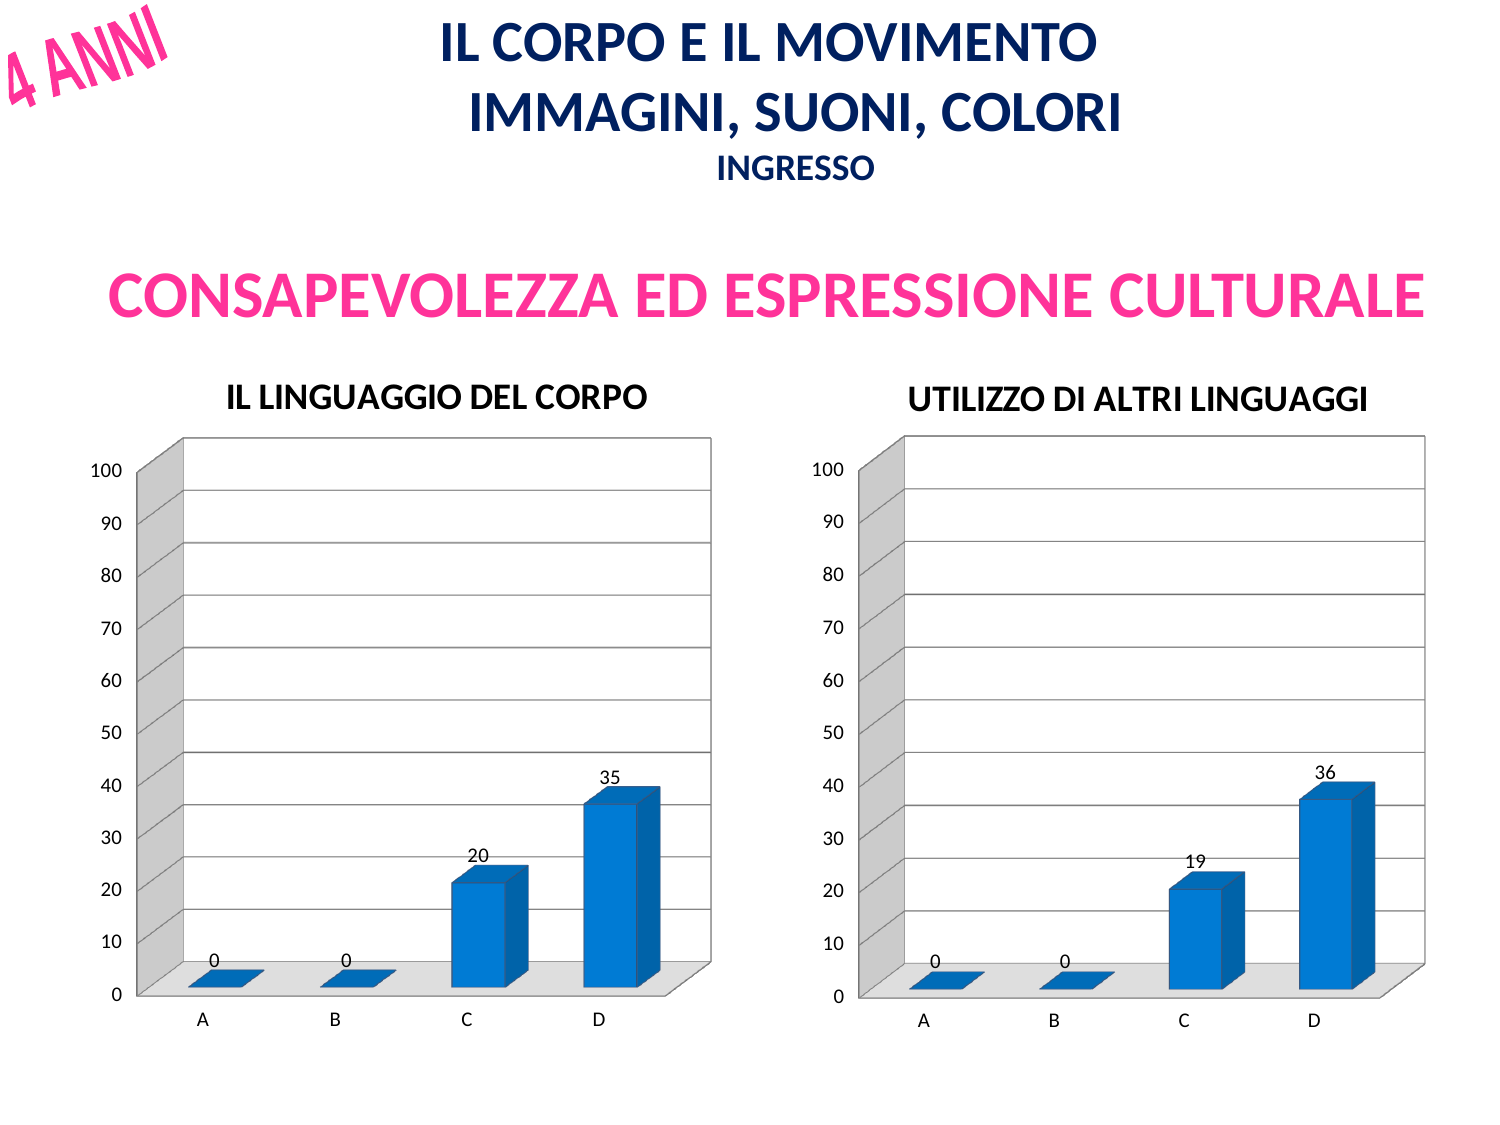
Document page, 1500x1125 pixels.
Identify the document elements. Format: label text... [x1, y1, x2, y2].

chart [76, 339, 725, 1048]
text_box IL CORPO E IL MOVIMENTO IMMAGINI, SUONI, COLORI INGRESSO [424, 0, 1167, 196]
chart [795, 339, 1442, 1048]
text_box Consapevolezza ed espressione culturale [76, 243, 1459, 339]
